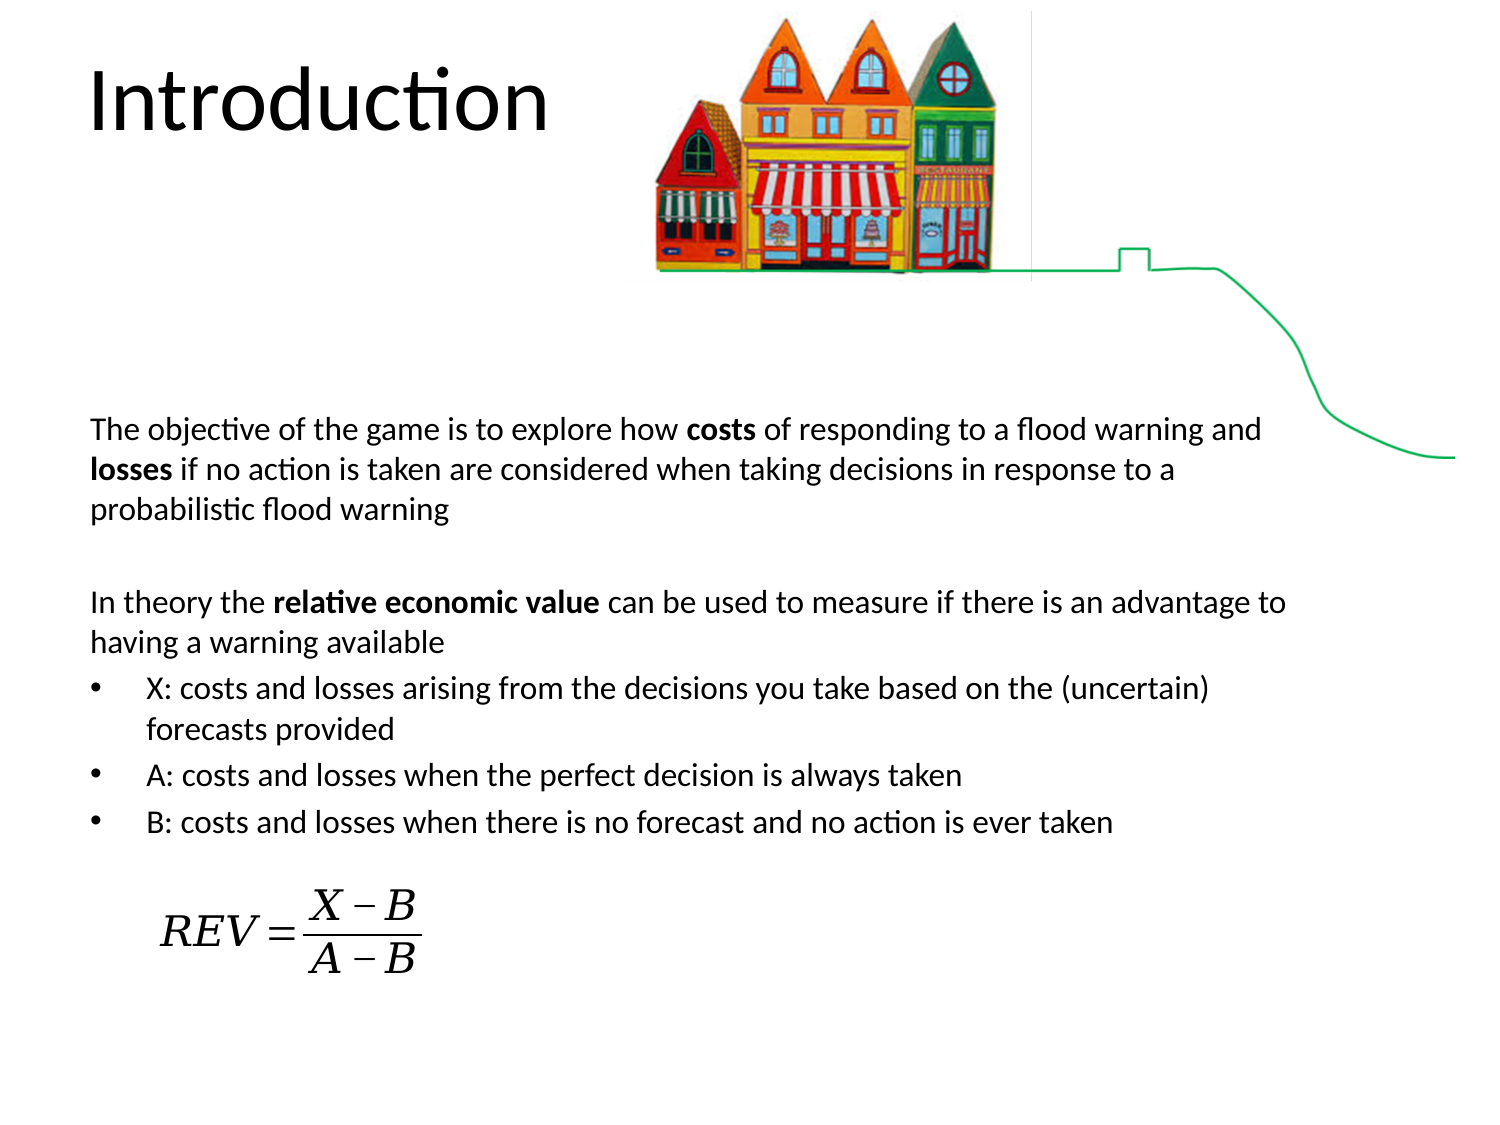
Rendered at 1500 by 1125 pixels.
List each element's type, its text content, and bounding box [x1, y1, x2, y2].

title Introduction [72, 0, 1423, 188]
list The objective of the game is to explore how costs of responding to a flood warning and losses if no action is taken are considered when taking decisions in response to a probabilistic flood warning In theory the relative economic value can be used to measure if there is an advantage to having a warning available X: costs and losses arising from the decisions you take based on the (uncertain) forecasts provided A: costs and losses when the perfect decision is always taken B: costs and losses when there is no forecast and no action is ever taken [75, 399, 1326, 1085]
picture [619, 10, 1455, 460]
